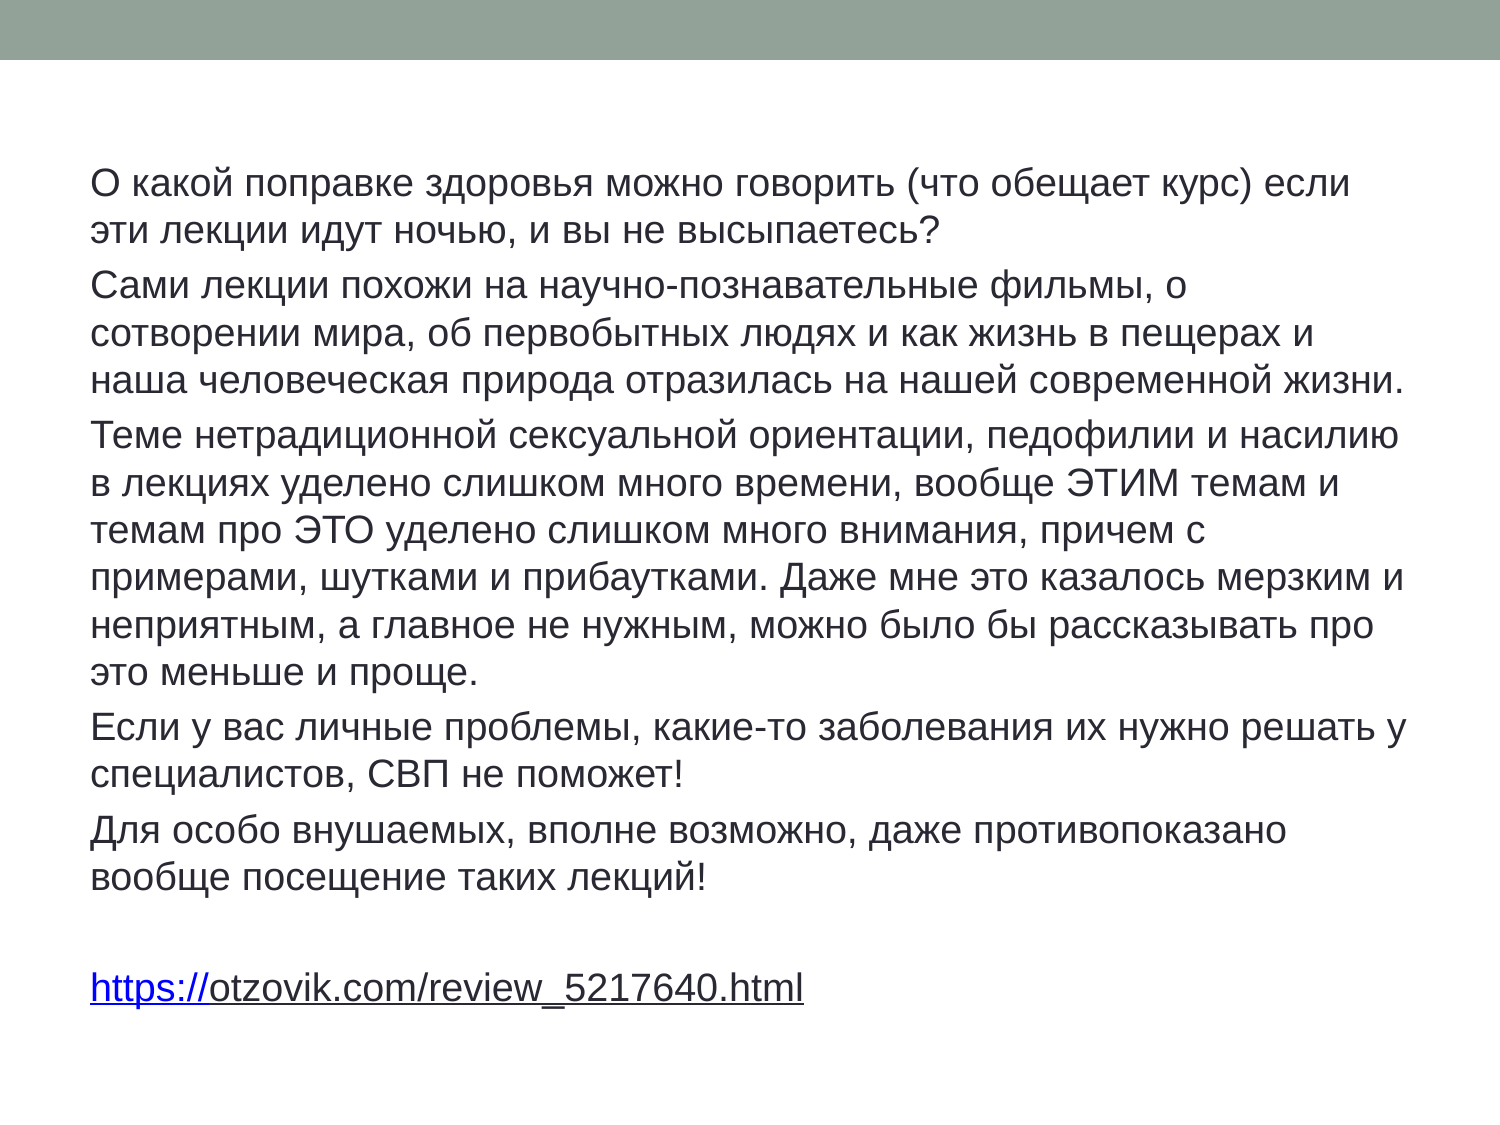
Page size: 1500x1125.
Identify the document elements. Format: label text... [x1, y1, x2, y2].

list О какой поправке здоровья можно говорить (что обещает курс) если эти лекции идут ночью, и вы не высыпаетесь? Сами лекции похожи на научно-познавательные фильмы, о сотворении мира, об первобытных людях и как жизнь в пещерах и наша человеческая природа отразилась на нашей современной жизни. Теме нетрадиционной сексуальной ориентации, педофилии и насилию в лекциях уделено слишком много времени, вообще ЭТИМ темам и темам про ЭТО уделено слишком много внимания, причем с примерами, шутками и прибаутками. Даже мне это казалось мерзким и неприятным, а главное не нужным, можно было бы рассказывать про это меньше и проще. Если у вас личные проблемы, какие-то заболевания их нужно решать у специалистов, СВП не поможет! Для особо внушаемых, вполне возможно, даже противопоказано вообще посещение таких лекций! https://otzovik.com/review_5217640.html [75, 149, 1424, 1063]
